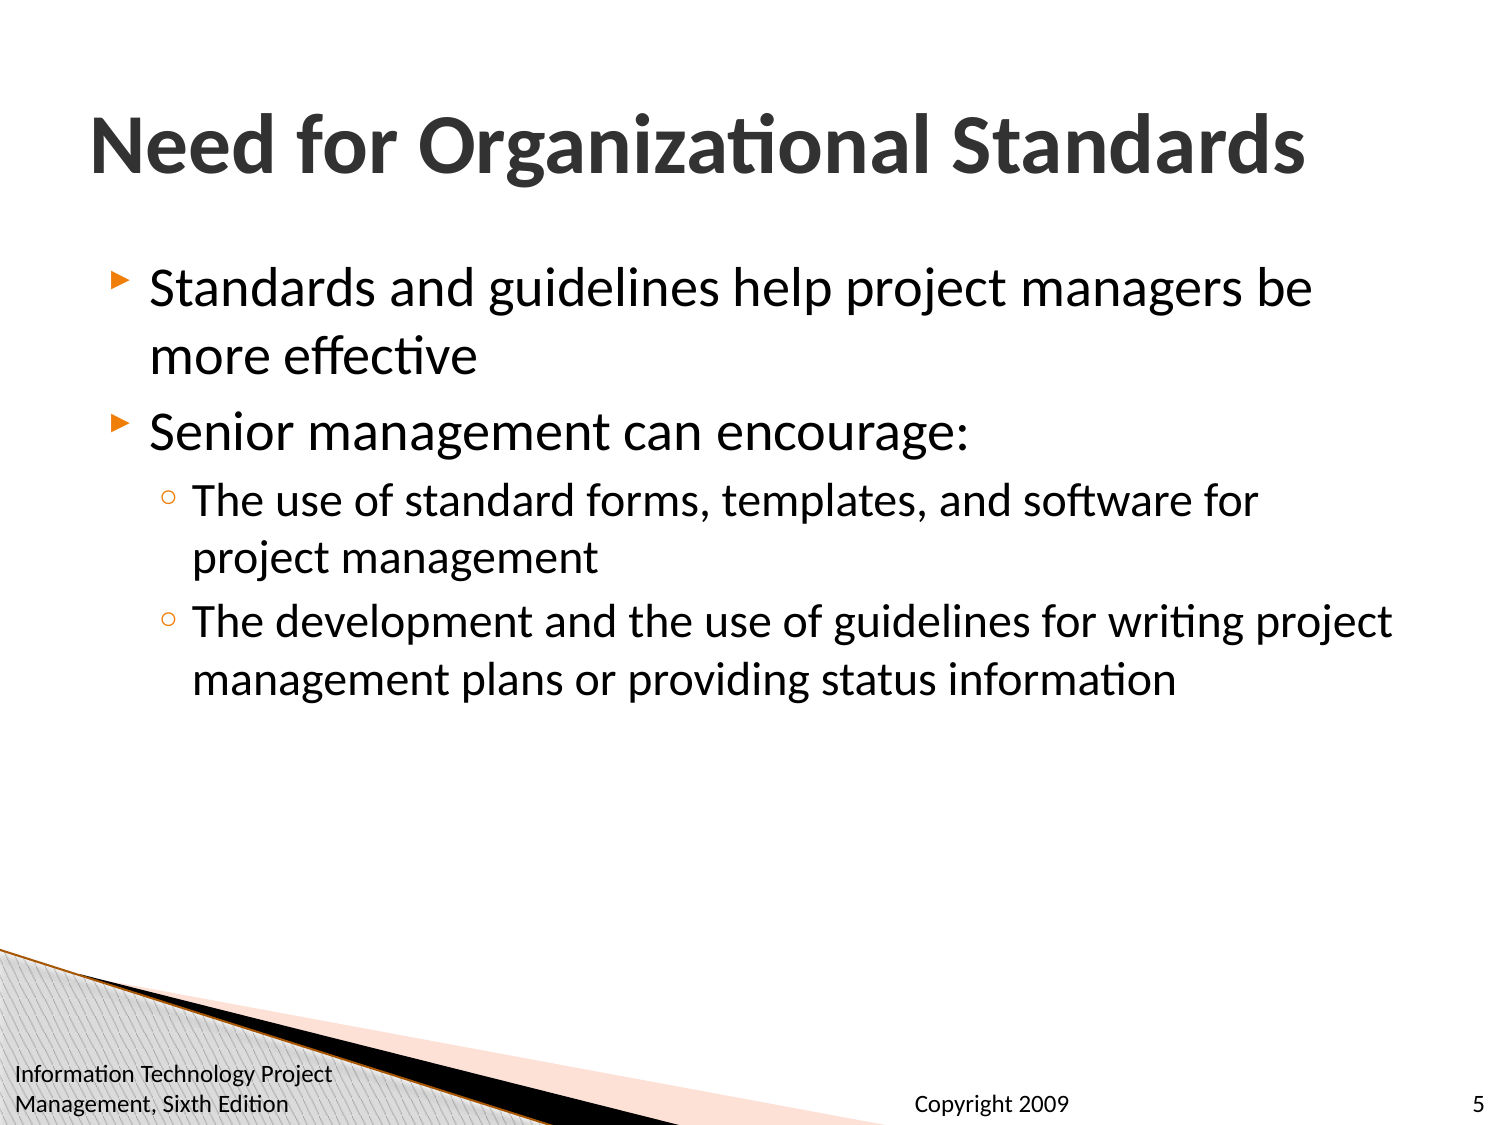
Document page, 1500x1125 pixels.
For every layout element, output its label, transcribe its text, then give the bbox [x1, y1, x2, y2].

slide_number 5 [1408, 1065, 1500, 1125]
footer Information Technology Project Management, Sixth Edition [0, 1065, 425, 1125]
title Need for Organizational Standards [75, 45, 1425, 233]
list Standards and guidelines help project managers be more effective Senior management can encourage: The use of standard forms, templates, and software for project management The development and the use of guidelines for writing project management plans or providing status information [74, 242, 1426, 986]
